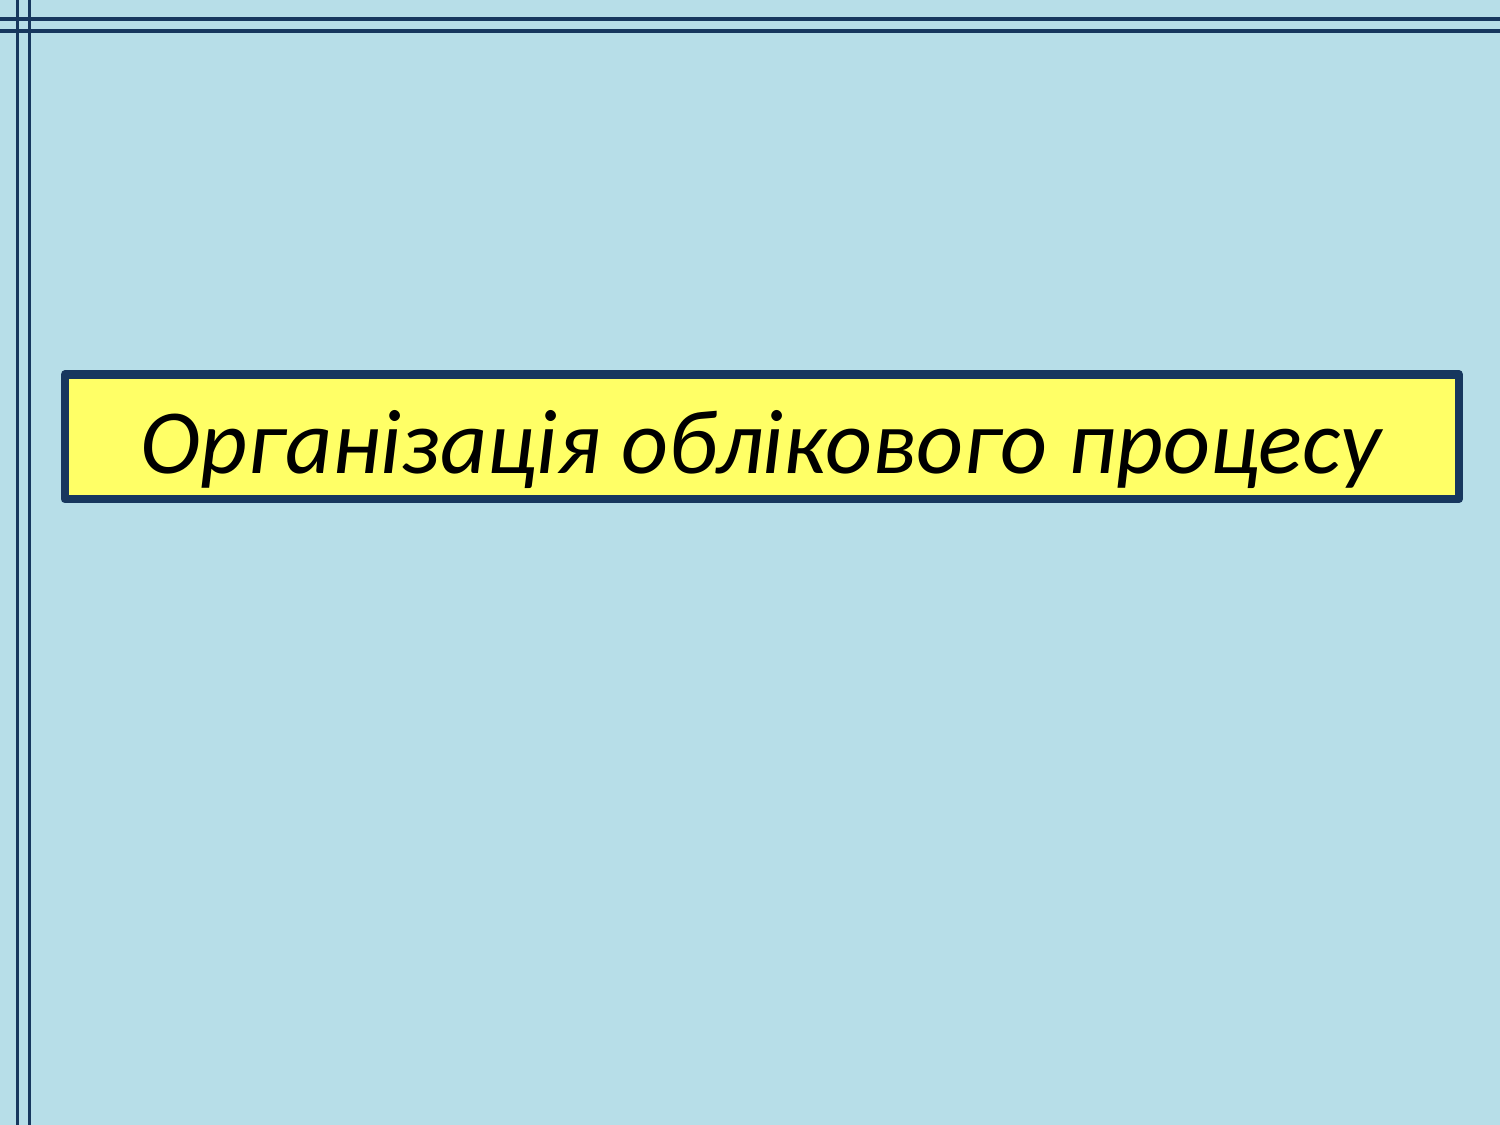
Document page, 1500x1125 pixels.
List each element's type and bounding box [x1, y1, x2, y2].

text_box [0, 0, 1500, 1125]
